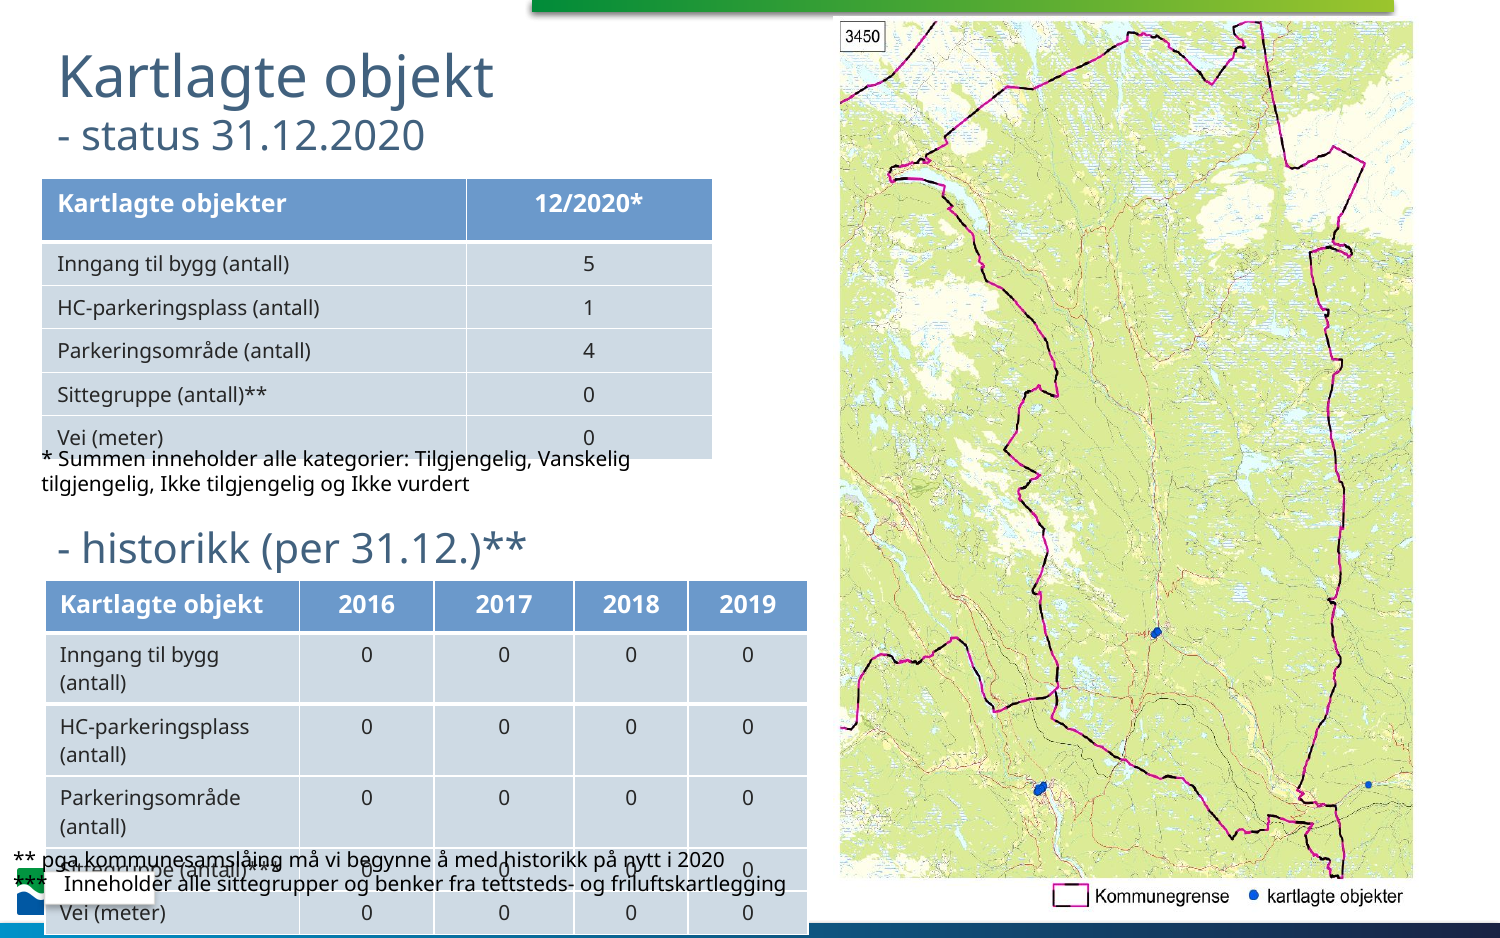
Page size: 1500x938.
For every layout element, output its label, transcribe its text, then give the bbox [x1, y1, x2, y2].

table_cell Vei (meter) [46, 904, 299, 934]
table_header 2017 [435, 581, 573, 631]
text_box Kartlagte objekt - status 31.12.2020 [42, 24, 828, 167]
table_cell Vei (meter) [42, 416, 466, 438]
table_cell 0 [689, 635, 807, 702]
table_cell 0 [467, 373, 712, 415]
table_header 2019 [689, 581, 807, 631]
text_box * Summen inneholder alle kategorier: Tilgjengelig, Vanskelig tilgjengelig, Ikke tilgjengelig og Ikke vurdert [26, 438, 711, 504]
table_cell 0 [435, 706, 573, 775]
table_cell 5 [467, 244, 712, 285]
table_cell HC-parkeringsplass (antall) [42, 286, 466, 328]
table_cell 0 [575, 706, 687, 775]
table_cell 0 [300, 904, 433, 934]
text_box ** pga kommunesamslåing må vi begynne å med historikk på nytt i 2020 *** Inneholder alle sittegrupper og benker fra tettsteds- og friluftskartlegging [0, 838, 802, 904]
table_cell 0 [435, 635, 573, 702]
table_cell HC-parkeringsplass (antall) [46, 706, 299, 775]
table_cell Sittegruppe (antall)** [42, 373, 466, 415]
table_cell 0 [300, 777, 433, 838]
table_cell 0 [802, 849, 807, 890]
table_cell 0 [435, 777, 573, 838]
table_cell 0 [435, 904, 573, 934]
table_cell 0 [689, 706, 807, 775]
table_cell Inngang til bygg (antall) [42, 244, 466, 285]
table_header 2018 [575, 581, 687, 631]
table_header 2016 [300, 581, 433, 631]
table_cell 0 [575, 904, 687, 934]
table_cell 0 [689, 892, 807, 934]
table_cell Inngang til bygg (antall) [46, 635, 299, 702]
table_cell 4 [467, 329, 712, 372]
table_header Kartlagte objekt [46, 581, 299, 631]
table_cell 0 [575, 635, 687, 702]
table_cell 0 [300, 635, 433, 702]
table_cell 0 [689, 777, 807, 847]
table_cell 0 [467, 416, 712, 459]
table_cell 0 [575, 777, 687, 838]
table_cell 0 [300, 706, 433, 775]
picture [833, 16, 1419, 913]
table_cell Parkeringsområde (antall) [46, 777, 299, 838]
table_header 12/2020* [467, 179, 712, 240]
text_box - historikk (per 31.12.)** [42, 496, 828, 580]
table_cell 1 [467, 286, 712, 328]
table_header Kartlagte objekter [42, 179, 466, 240]
table_cell Parkeringsområde (antall) [42, 329, 466, 372]
